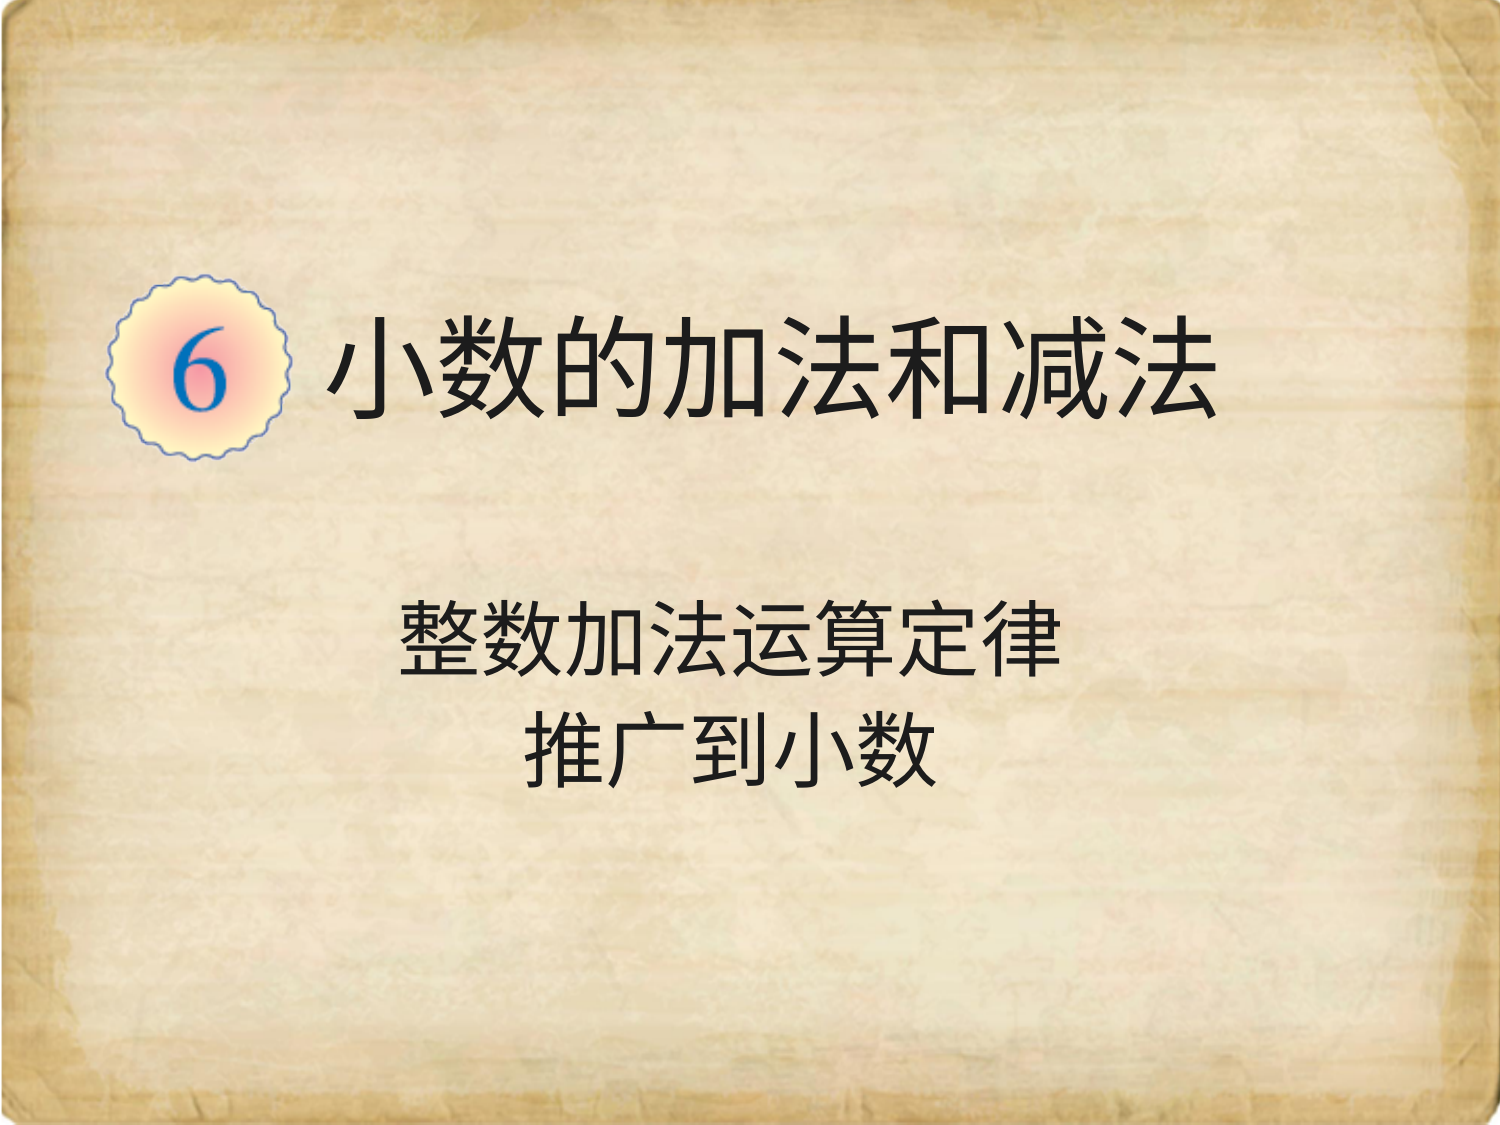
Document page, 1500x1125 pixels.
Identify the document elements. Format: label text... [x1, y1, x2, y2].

text_box 整数加法运算定律 推广到小数 [301, 586, 1161, 825]
picture [0, 0, 1500, 1125]
text_box 小数的加法和减法 [306, 290, 1411, 445]
